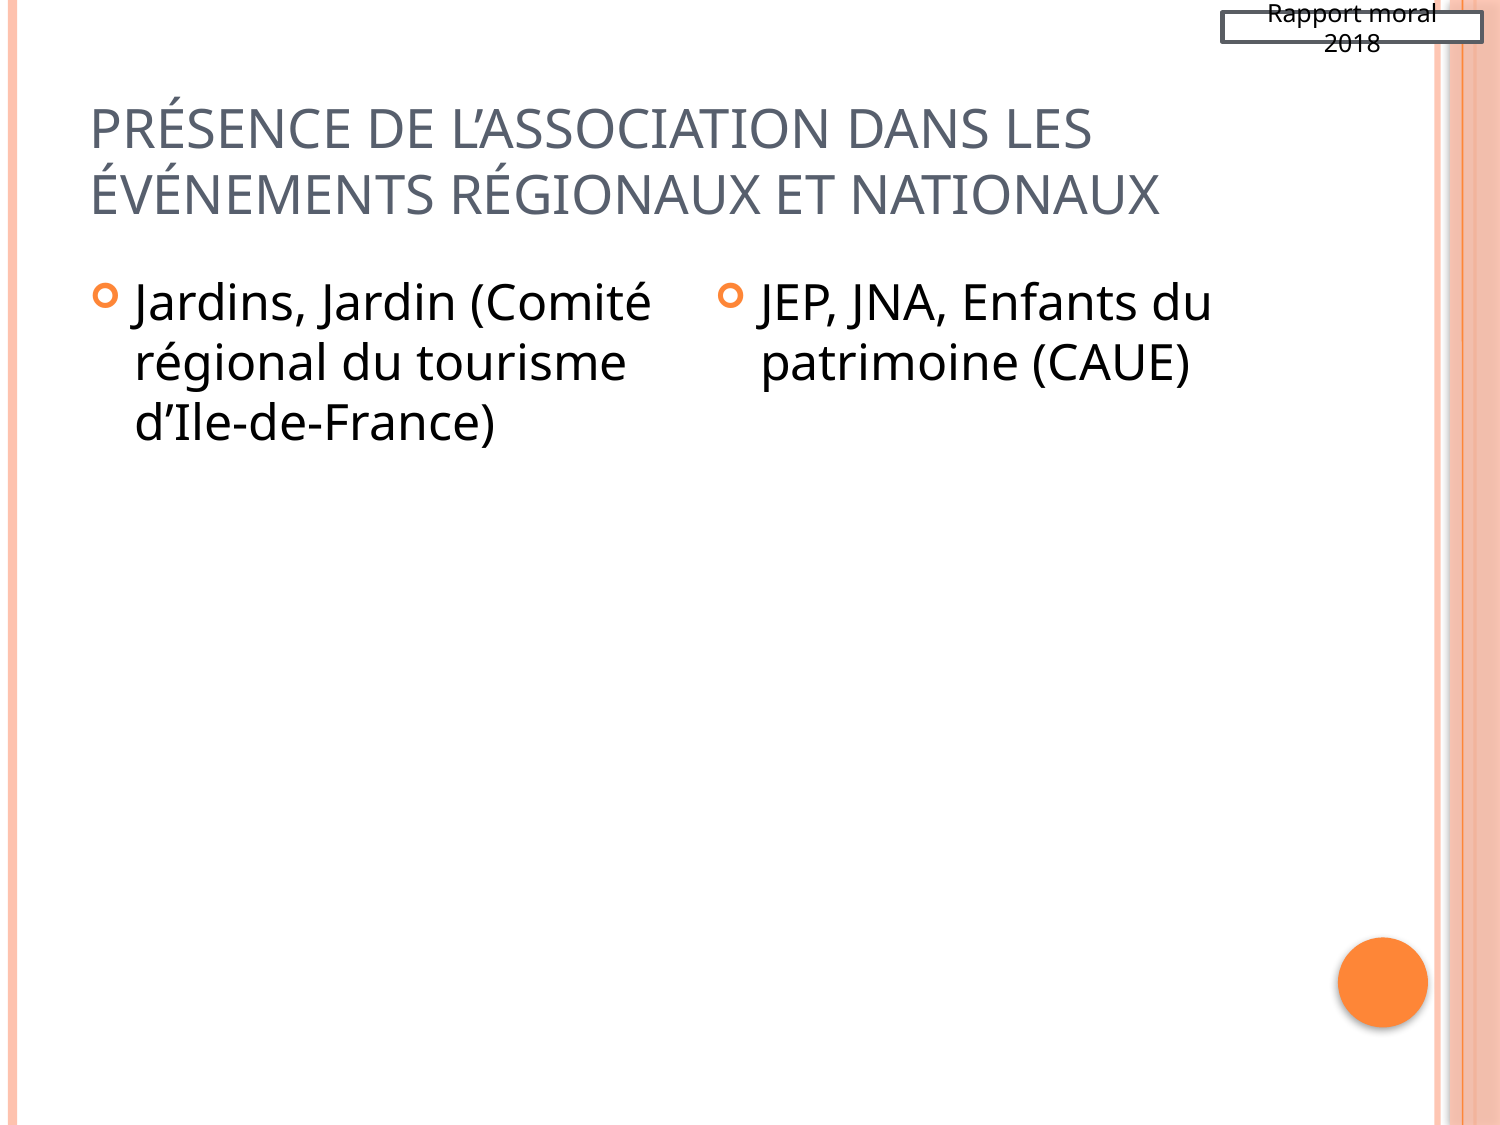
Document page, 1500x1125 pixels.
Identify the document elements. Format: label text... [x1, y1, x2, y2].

text_box Rapport moral 2018 [1220, 10, 1484, 44]
list JEP, JNA, Enfants du patrimoine (CAUE) [700, 262, 1301, 1013]
title Présence de l’association dans les événements régionaux et nationaux [75, 45, 1300, 233]
list Jardins, Jardin (Comité régional du tourisme d’Ile-de-France) [75, 262, 675, 1013]
